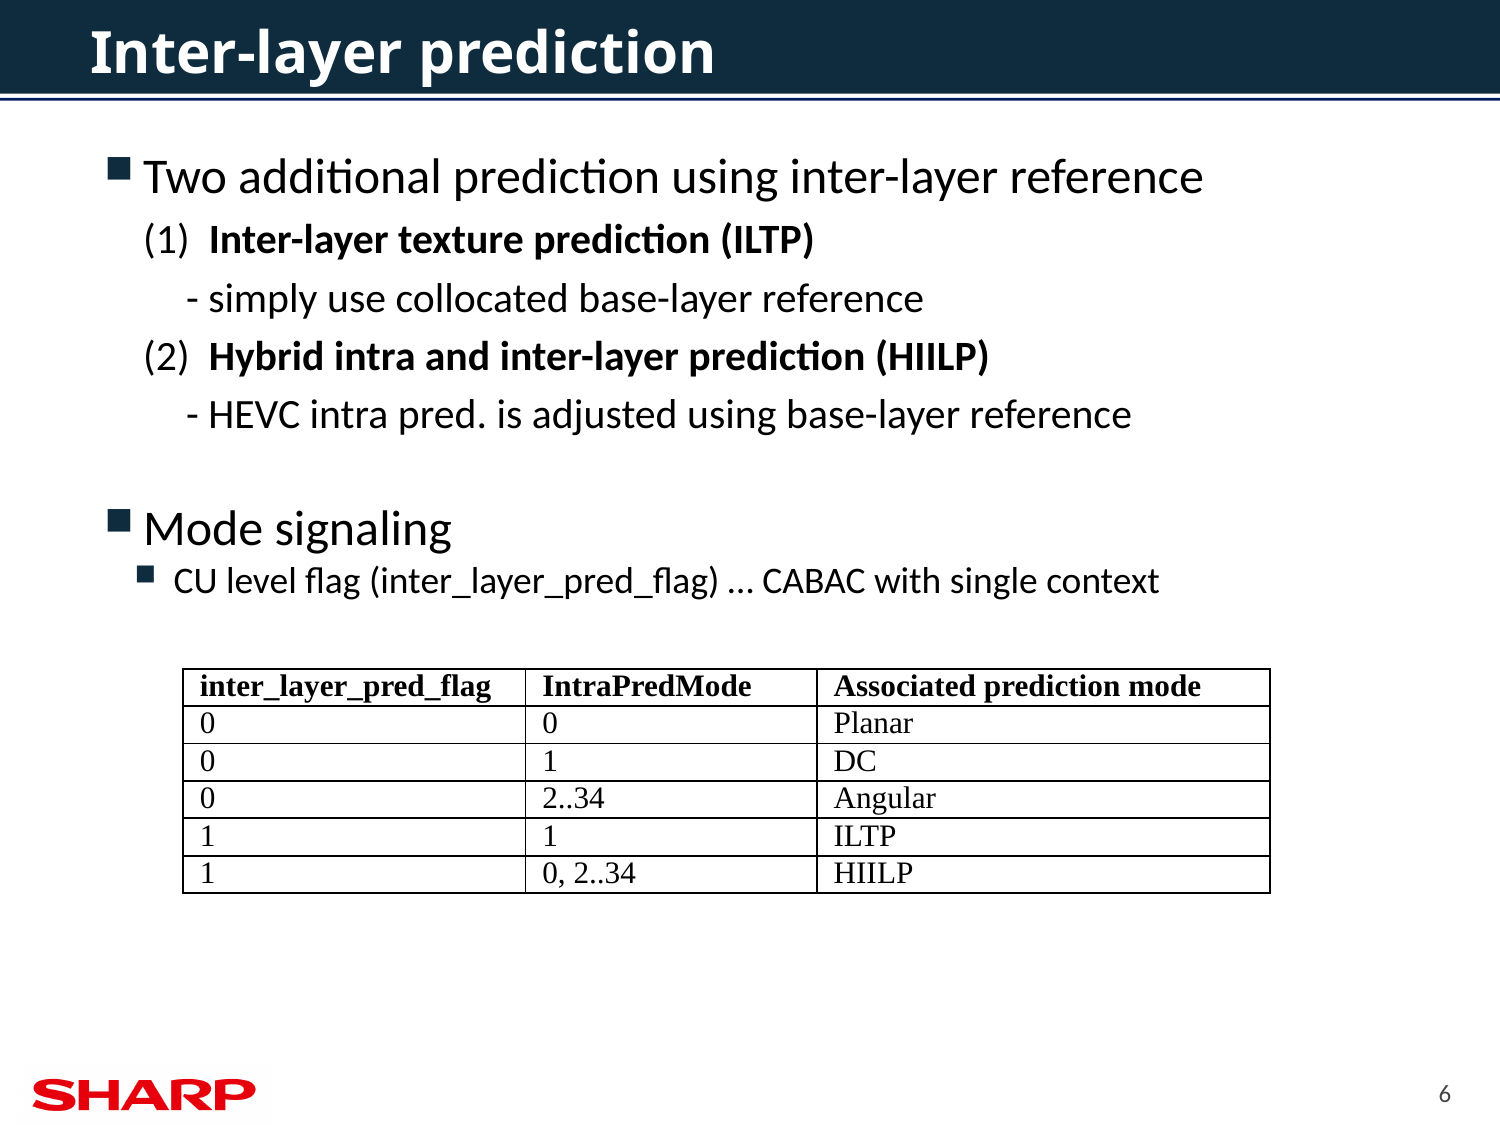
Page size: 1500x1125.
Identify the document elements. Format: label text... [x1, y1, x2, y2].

table_header Associated prediction mode [818, 670, 1269, 705]
table_cell ILTP [818, 819, 1269, 855]
table_cell Angular [818, 782, 1269, 817]
table_cell 0 [184, 744, 525, 780]
table_cell 1 [526, 744, 816, 780]
table_header IntraPredMode [526, 670, 816, 705]
table_cell Planar [818, 707, 1269, 743]
table_cell HIILP [818, 857, 1269, 892]
table_cell 0 [184, 782, 525, 817]
table_cell 0 [526, 707, 816, 743]
table_cell 2..34 [526, 782, 816, 817]
slide_number 6 [1345, 1062, 1467, 1108]
table_cell 1 [526, 819, 816, 855]
table_cell 0, 2..34 [526, 857, 816, 892]
table_cell DC [818, 744, 1269, 780]
table_cell 1 [184, 857, 525, 892]
title Inter-layer prediction [74, 15, 1426, 85]
picture [17, 1064, 271, 1125]
table_cell 0 [184, 707, 525, 743]
table_header inter_layer_pred_flag [184, 670, 525, 705]
list Two additional prediction using inter-layer reference (1) Inter-layer texture prediction (ILTP) - simply use collocated base-layer reference (2) Hybrid intra and inter-layer prediction (HIILP) - HEVC intra pred. is adjusted using base-layer reference Mode signaling CU level flag (inter_layer_pred_flag) … CABAC with single context [74, 128, 1426, 622]
table_cell 1 [184, 819, 525, 855]
